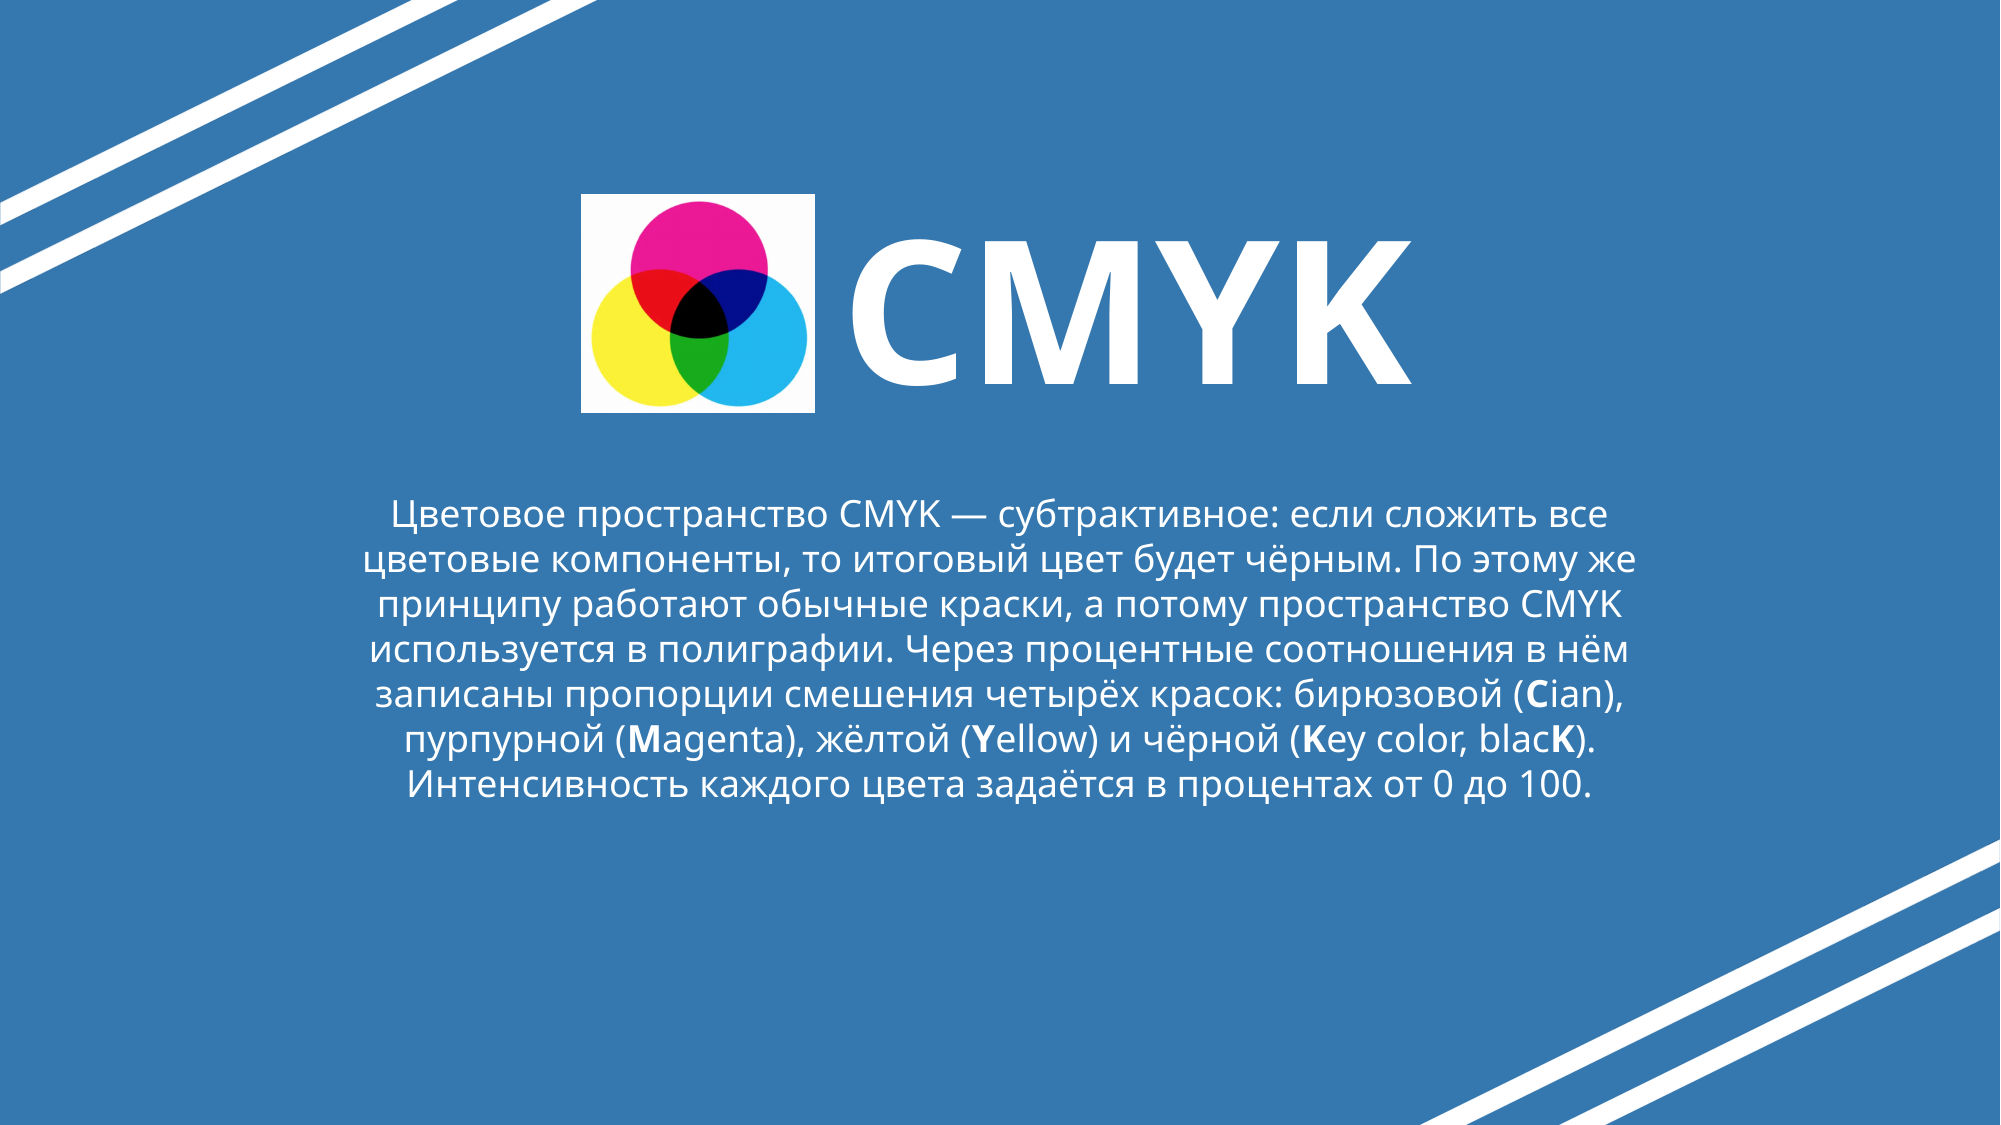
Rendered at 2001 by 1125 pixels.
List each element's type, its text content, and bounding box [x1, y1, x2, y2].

list Цветовое пространство CMYK — субтрактивное: если сложить все цветовые компоненты, то итоговый цвет будет чёрным. По этому же принципу работают обычные краски, а потому пространство CMYK используется в полиграфии. Через процентные соотношения в нём записаны пропорции смешения четырёх красок: бирюзовой (Cian), пурпурной (Magenta), жёлтой (Yellow) и чёрной (Key color, blacK). Интенсивность каждого цвета задаётся в процентах от 0 до 100. [360, 489, 1640, 742]
title CMYK [376, 182, 1877, 425]
picture [0, 0, 2000, 1125]
